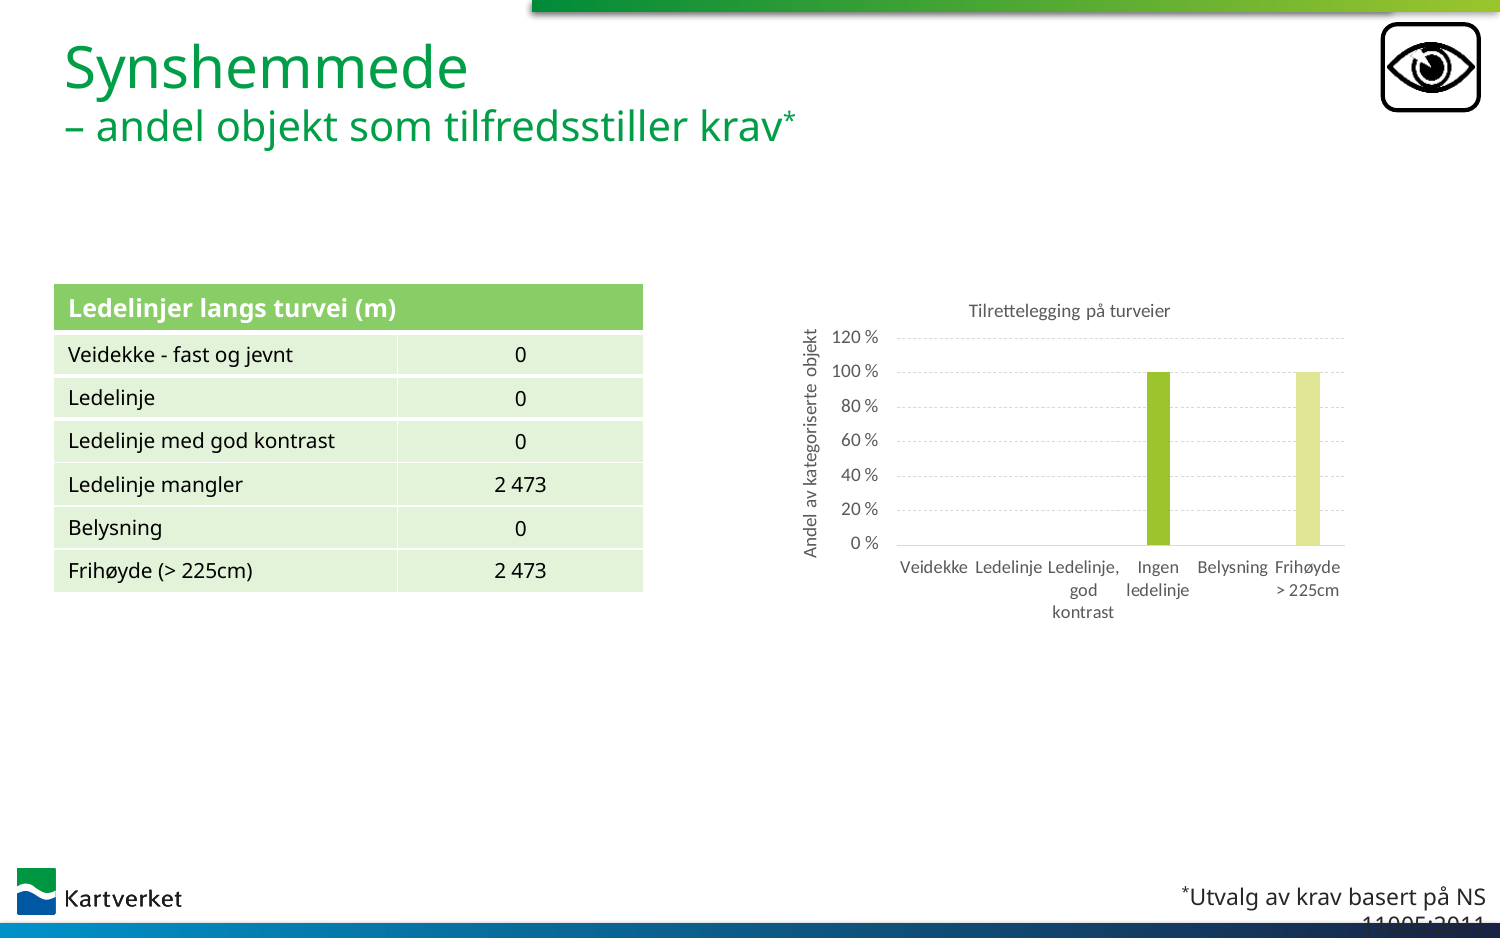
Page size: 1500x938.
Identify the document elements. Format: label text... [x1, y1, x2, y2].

table_cell Ledelinje med god kontrast [54, 421, 397, 462]
table_cell 2 473 [398, 550, 643, 592]
table_cell 0 [398, 335, 643, 374]
table_cell Ledelinje mangler [54, 463, 397, 505]
picture [791, 291, 1348, 630]
table_cell Veidekke - fast og jevnt [54, 335, 397, 374]
text_box Synshemmede – andel objekt som tilfredsstiller krav* [49, 24, 1431, 158]
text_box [1382, 24, 1480, 111]
table_cell 2 473 [398, 463, 643, 505]
table_cell Frihøyde (> 225cm) [54, 550, 397, 592]
table_cell Belysning [54, 507, 397, 548]
text_box *Utvalg av krav basert på NS 11005:2011 [1068, 873, 1500, 938]
table_cell 0 [398, 378, 643, 417]
table_header Ledelinjer langs turvei (m) [54, 284, 643, 330]
table_cell 0 [398, 421, 643, 462]
table_cell Ledelinje [54, 378, 397, 417]
table_cell 0 [398, 507, 643, 548]
